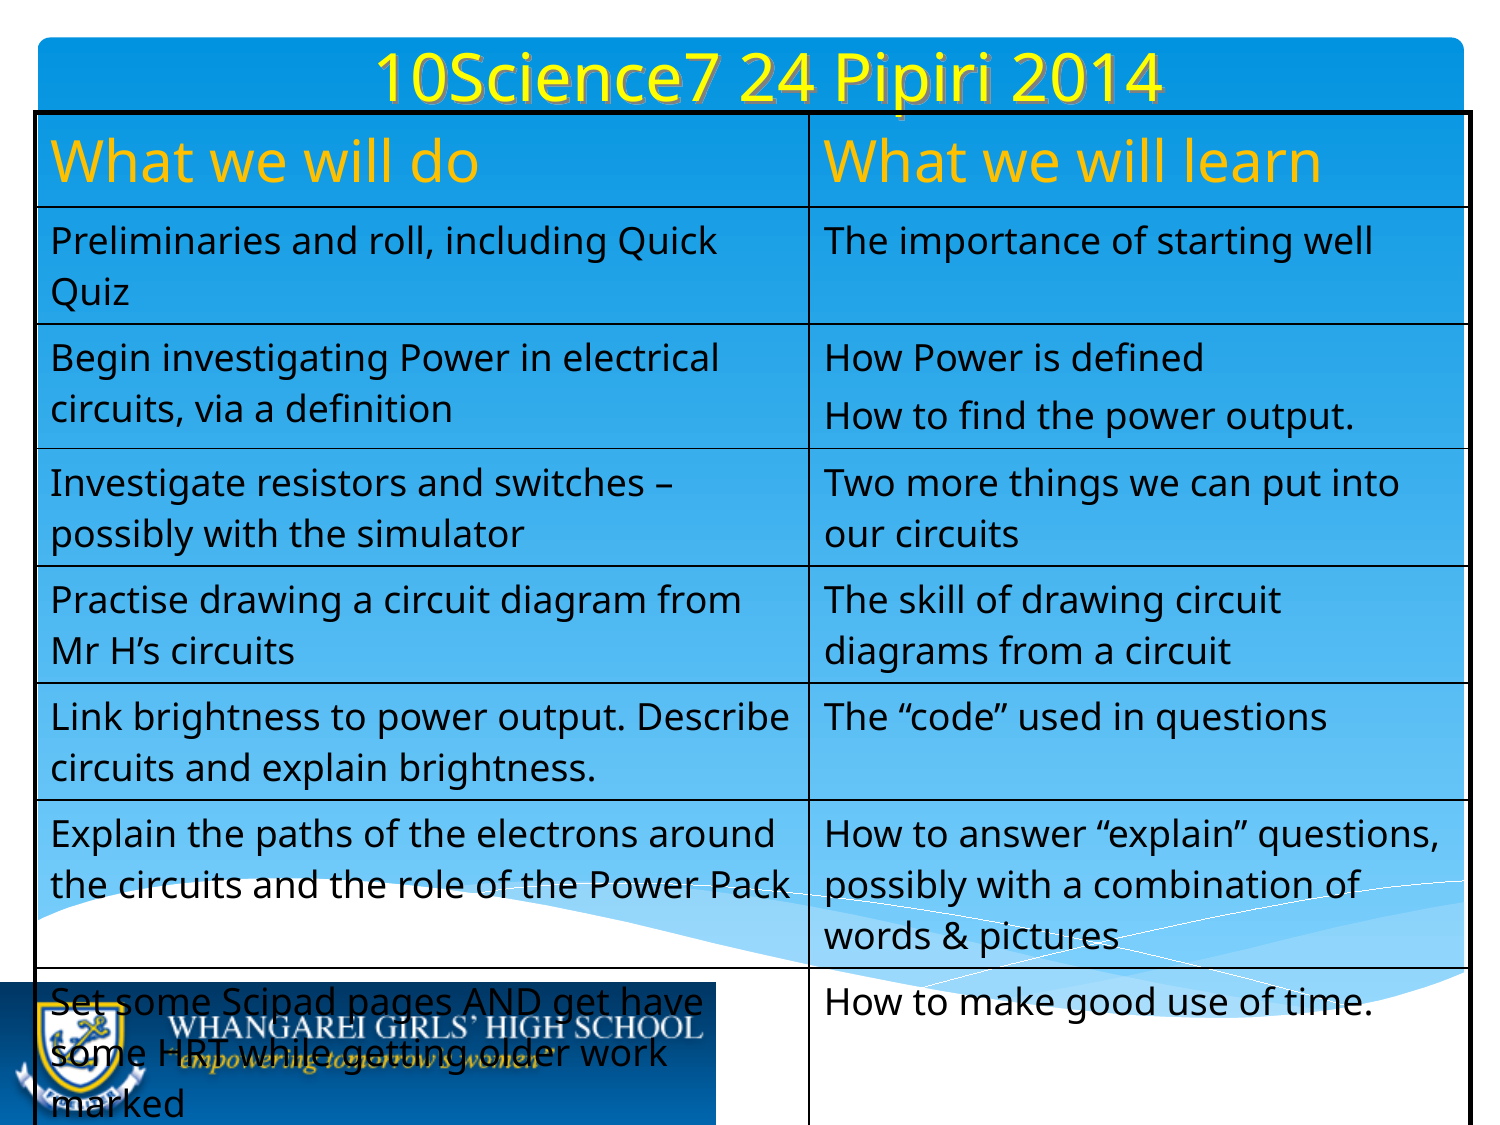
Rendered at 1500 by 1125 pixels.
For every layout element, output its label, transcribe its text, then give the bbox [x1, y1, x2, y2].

table_cell Set some Scipad pages AND get have some HRT while getting older work marked [37, 969, 808, 1125]
table_cell Link brightness to power output. Describe circuits and explain brightness. [37, 684, 808, 799]
table_cell Preliminaries and roll, including Quick Quiz [37, 208, 808, 323]
table_cell Explain the paths of the electrons around the circuits and the role of the Power Pack [37, 801, 808, 967]
table_cell The importance of starting well [810, 208, 1468, 323]
table_cell Practise drawing a circuit diagram from Mr H’s circuits [37, 567, 808, 682]
picture [0, 982, 716, 1125]
table_header What we will learn [810, 115, 1468, 206]
table_cell Two more things we can put into our circuits [810, 449, 1468, 565]
table_header What we will do [37, 115, 808, 206]
table_cell Begin investigating Power in electrical circuits, via a definition [37, 325, 808, 448]
table_cell The skill of drawing circuit diagrams from a circuit [810, 567, 1468, 682]
table_cell The “code” used in questions [810, 684, 1468, 799]
text_box 10Science7 24 Pipiri 2014 [162, 24, 1375, 110]
table_cell How to make good use of time. [810, 969, 1468, 1125]
table_cell Investigate resistors and switches – possibly with the simulator [37, 449, 808, 565]
table_cell How to answer “explain” questions, possibly with a combination of words & pictures [810, 801, 1468, 967]
table_cell How Power is defined How to find the power output. [810, 325, 1468, 448]
